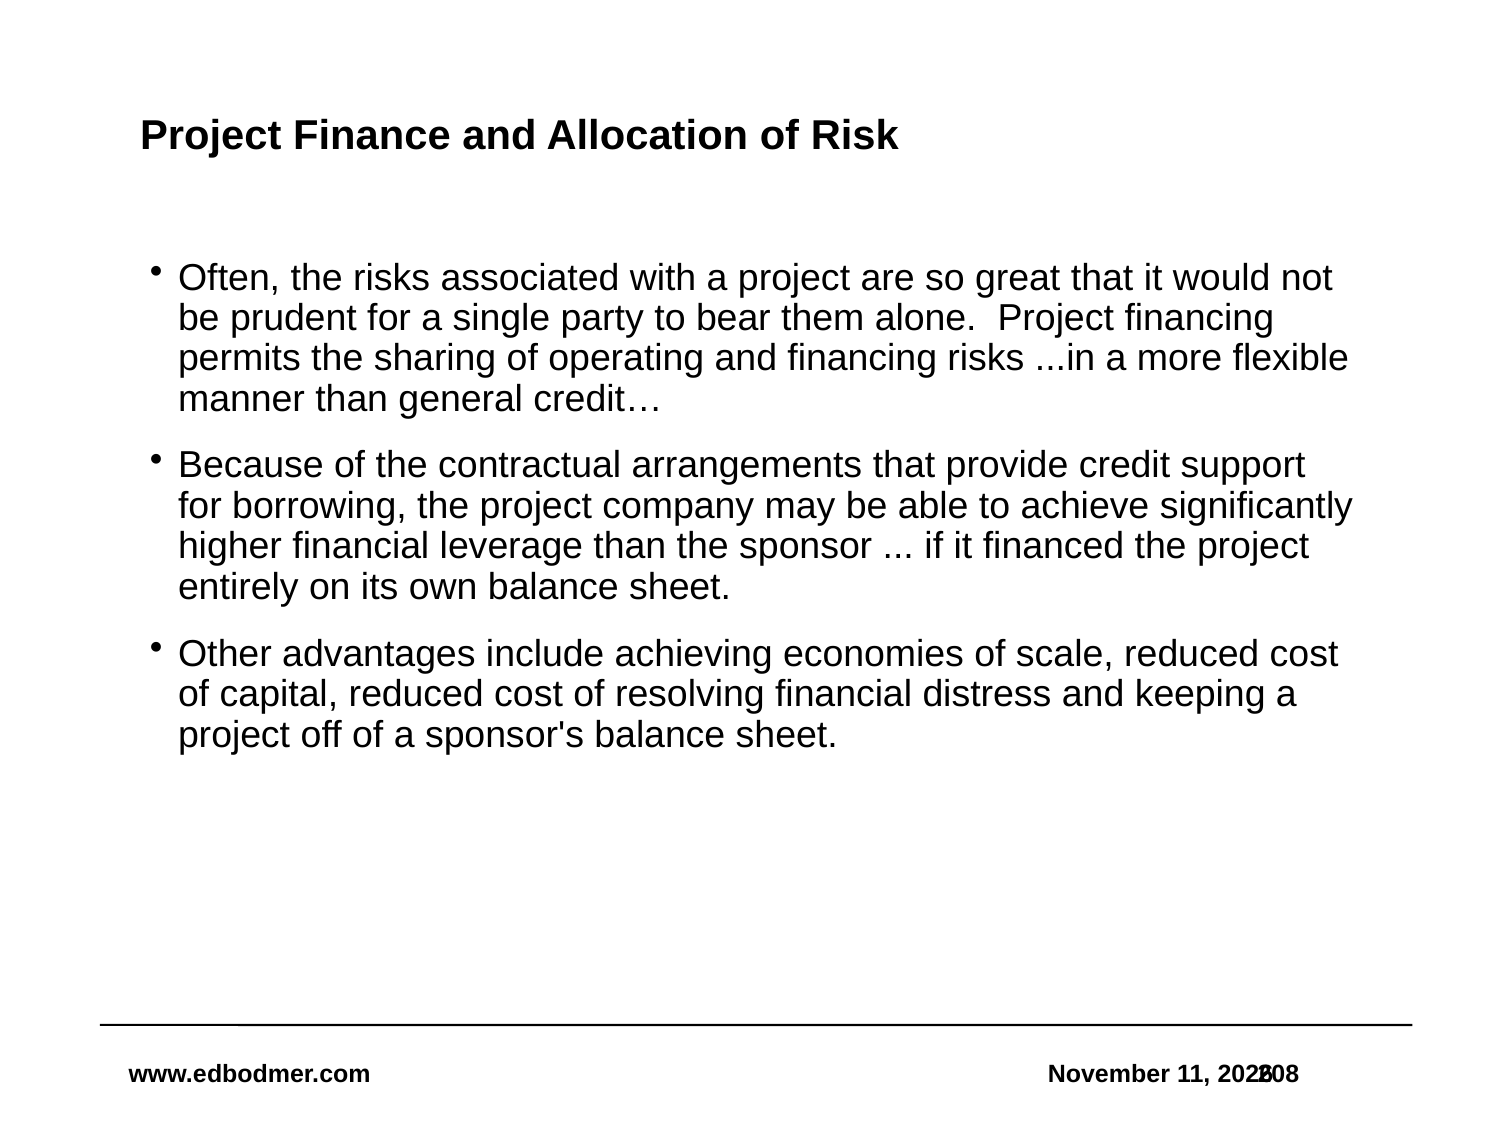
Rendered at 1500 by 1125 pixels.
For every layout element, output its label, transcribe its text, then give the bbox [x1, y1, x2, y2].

title Project Finance and Allocation of Risk [124, 99, 1288, 226]
list Often, the risks associated with a project are so great that it would not be prudent for a single party to bear them alone. Project financing permits the sharing of operating and financing risks ...in a more flexible manner than general credit… Because of the contractual arrangements that provide credit support for borrowing, the project company may be able to achieve significantly higher financial leverage than the sponsor ... if it financed the project entirely on its own balance sheet. Other advantages include achieving economies of scale, reduced cost of capital, reduced cost of resolving financial distress and keeping a project off of a sponsor's balance sheet. [124, 249, 1376, 1001]
